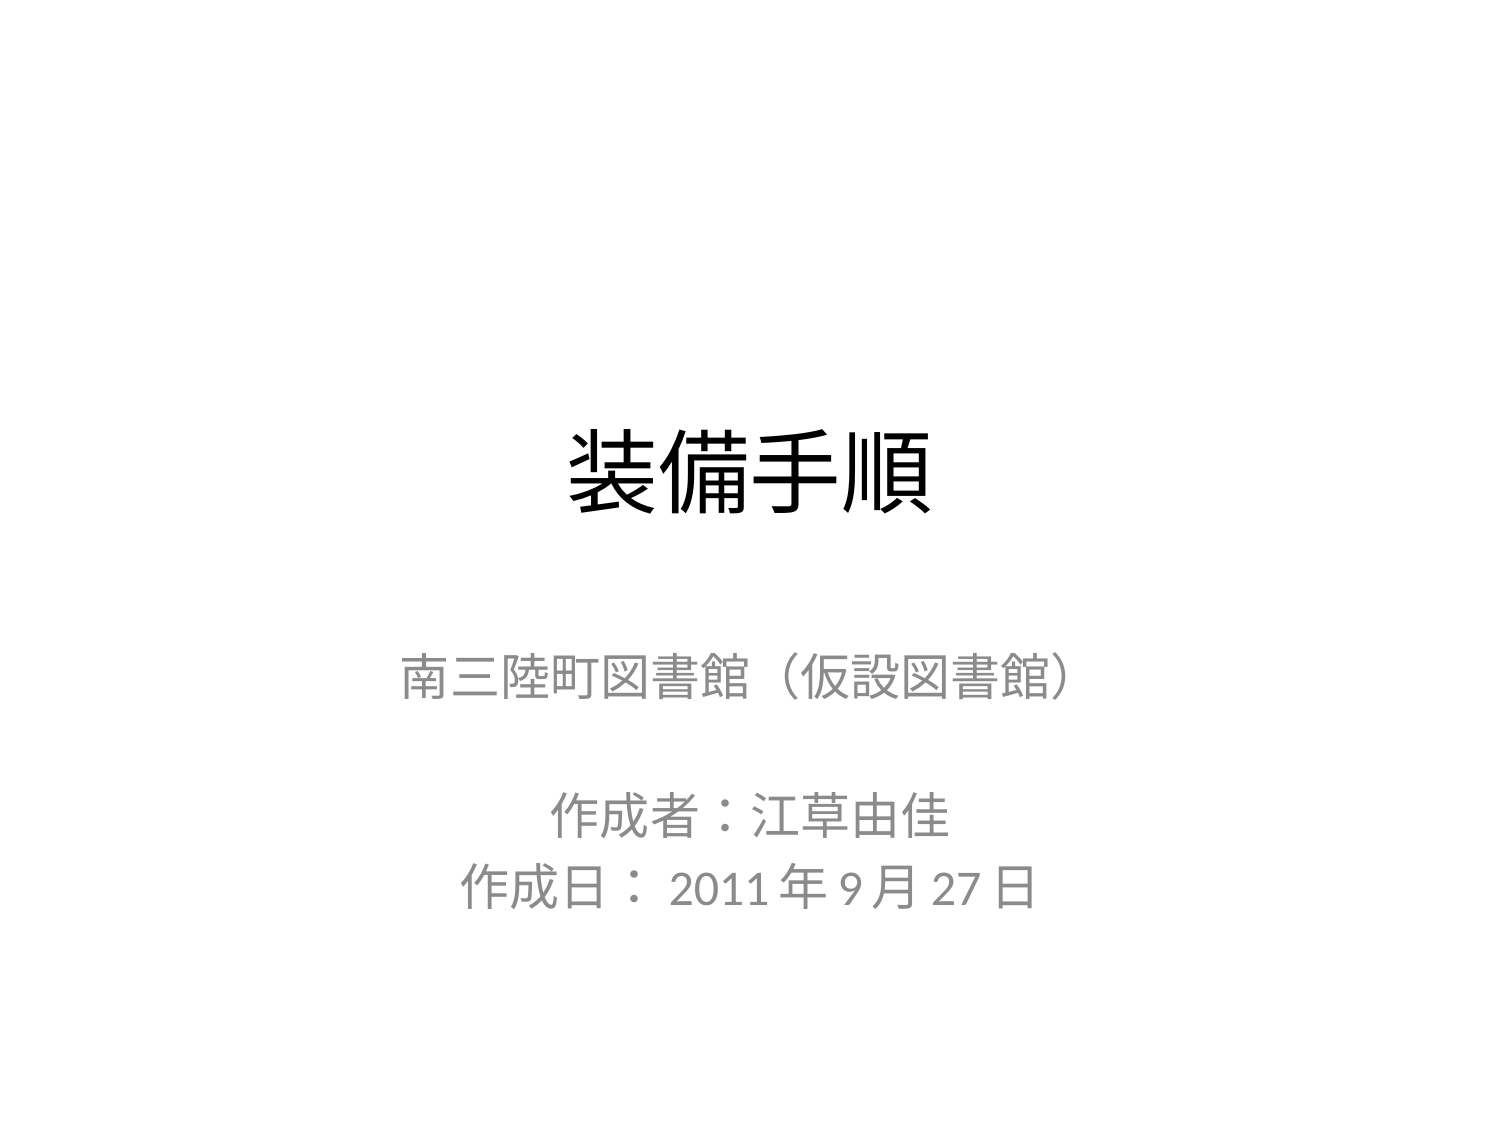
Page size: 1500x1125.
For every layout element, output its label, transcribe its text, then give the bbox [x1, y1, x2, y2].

title 装備手順 [112, 349, 1388, 591]
subtitle 南三陸町図書館（仮設図書館） 作成者：江草由佳 作成日：2011年9月27日 [225, 637, 1275, 925]
